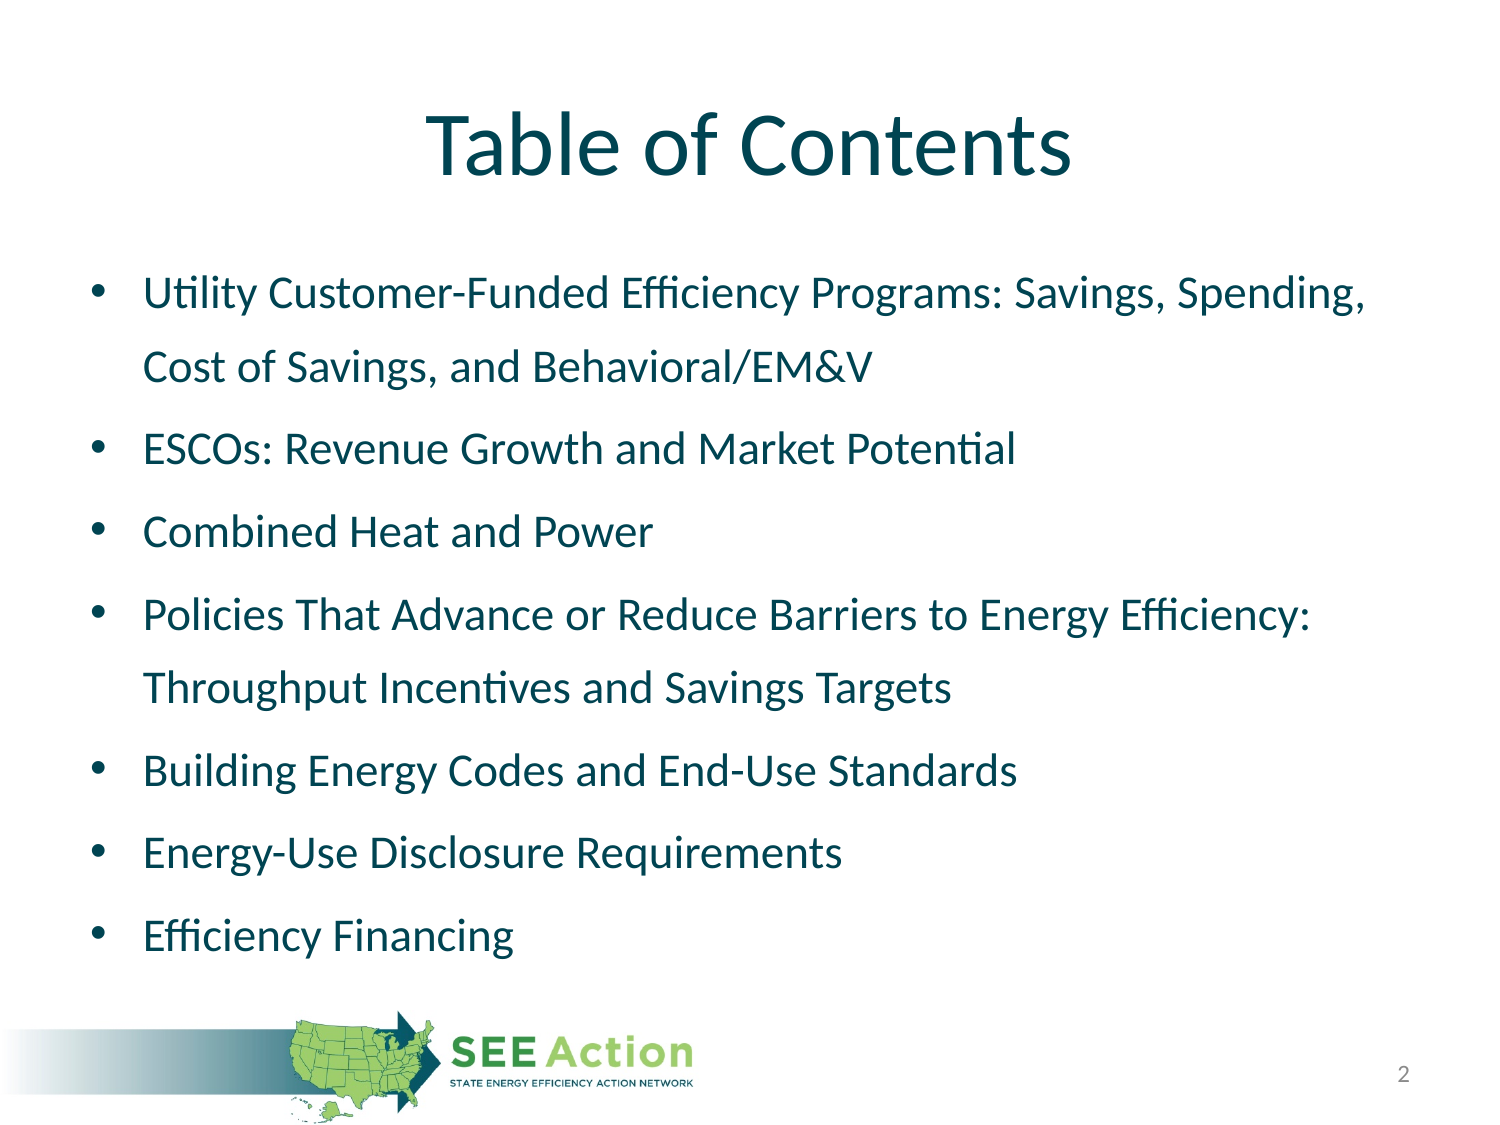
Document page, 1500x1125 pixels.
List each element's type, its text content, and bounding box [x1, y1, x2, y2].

list Utility Customer-Funded Efficiency Programs: Savings, Spending, Cost of Savings, and Behavioral/EM&V ESCOs: Revenue Growth and Market Potential Combined Heat and Power Policies That Advance or Reduce Barriers to Energy Efficiency: Throughput Incentives and Savings Targets Building Energy Codes and End-Use Standards Energy-Use Disclosure Requirements Efficiency Financing [74, 237, 1426, 976]
title Table of Contents [74, 44, 1426, 233]
picture [0, 1010, 713, 1125]
slide_number 1 [1074, 1042, 1425, 1103]
